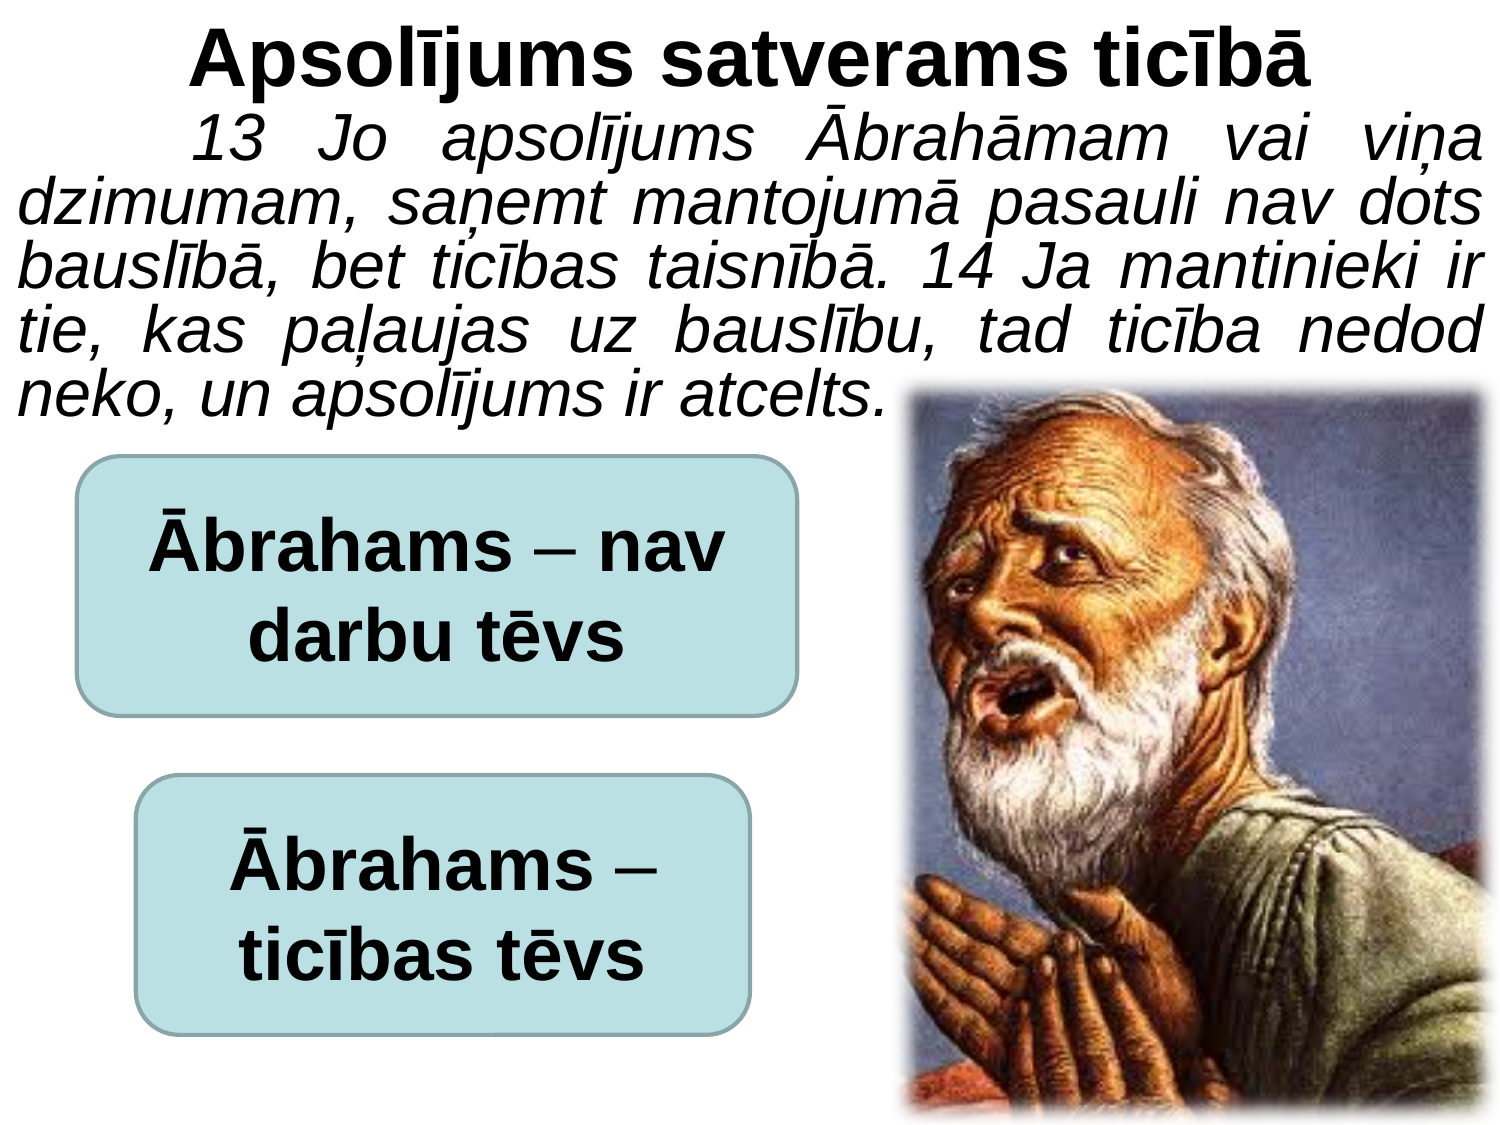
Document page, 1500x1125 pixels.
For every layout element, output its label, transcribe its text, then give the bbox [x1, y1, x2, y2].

text_box Apsolījums satverams ticībā [0, 0, 1500, 124]
text_box Ābrahams – ticības tēvs [133, 772, 753, 1037]
text_box Ābrahams – nav darbu tēvs [74, 454, 800, 719]
picture [891, 373, 1500, 1125]
list 13 Jo apsolījums Ābrahāmam vai viņa dzimumam, saņemt mantojumā pasauli nav dots bauslībā, bet ticības taisnībā. 14 Ja mantinieki ir tie, kas paļaujas uz bauslību, tad ticība nedod neko, un apsolījums ir atcelts. [0, 124, 1500, 300]
